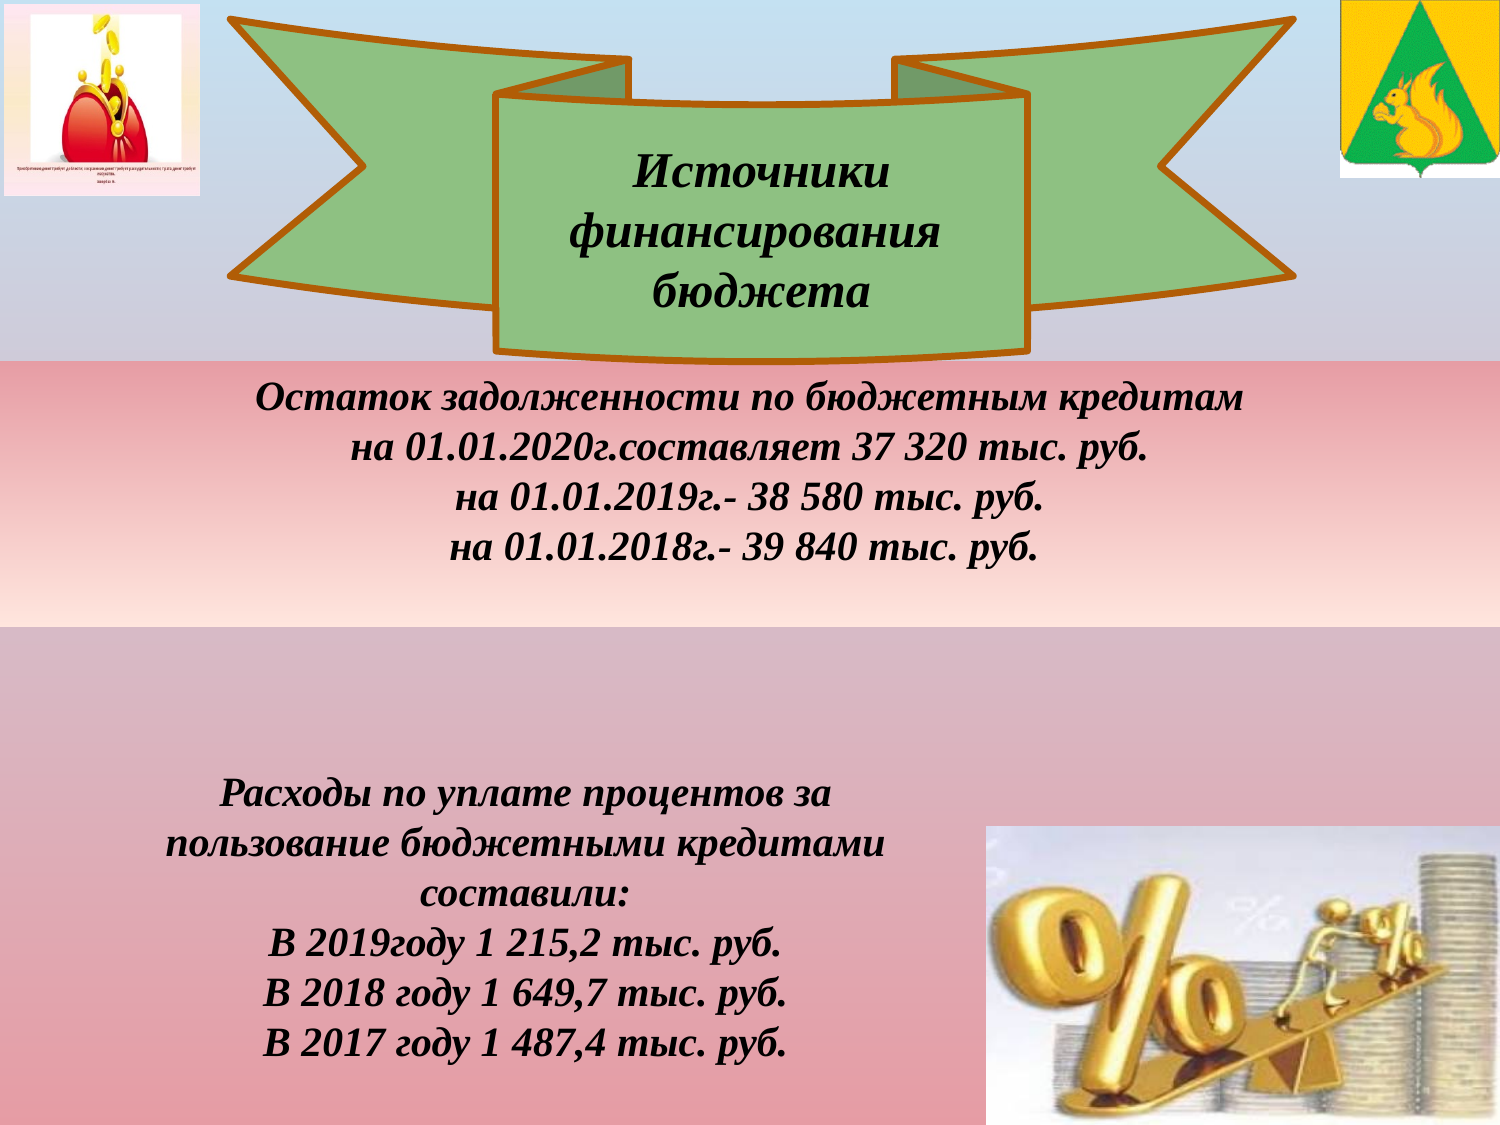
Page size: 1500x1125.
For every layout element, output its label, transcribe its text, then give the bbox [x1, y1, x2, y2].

text_box Расходы по уплате процентов за пользование бюджетными кредитами составили: В 2019году 1 215,2 тыс. руб. В 2018 году 1 649,7 тыс. руб. В 2017 году 1 487,4 тыс. руб. [102, 757, 950, 1073]
text_box Источники финансирования бюджета [226, 15, 1297, 366]
picture [1340, 0, 1500, 178]
text_box Остаток задолженности по бюджетным кредитам на 01.01.2020г.составляет 37 320 тыс. руб. на 01.01.2019г.- 38 580 тыс. руб. на 01.01.2018г.- 39 840 тыс. руб. [0, 361, 1500, 627]
picture [985, 826, 1500, 1125]
picture [4, 4, 200, 196]
